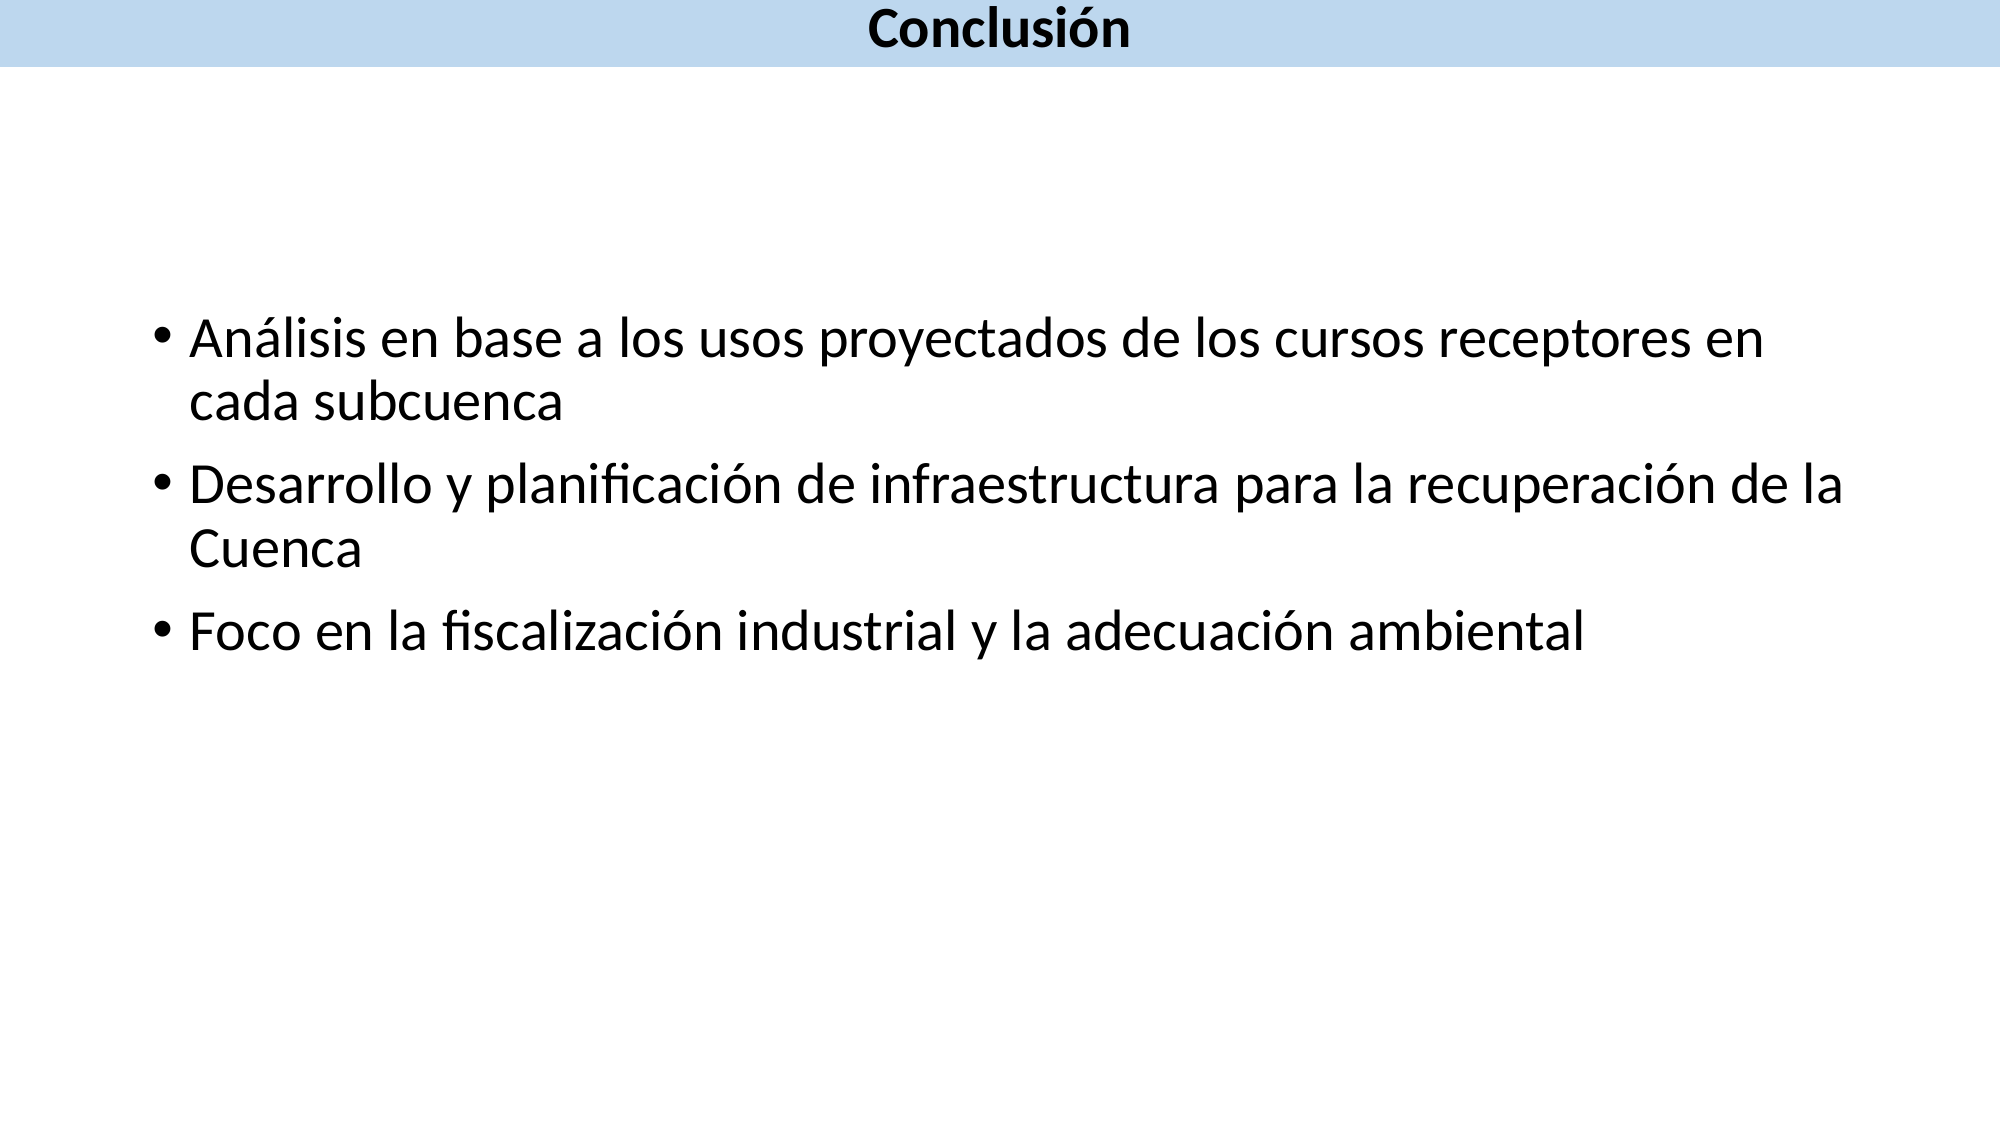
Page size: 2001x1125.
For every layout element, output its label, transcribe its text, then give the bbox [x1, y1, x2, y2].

list Análisis en base a los usos proyectados de los cursos receptores en cada subcuenca Desarrollo y planificación de infraestructura para la recuperación de la Cuenca Foco en la fiscalización industrial y la adecuación ambiental [137, 299, 1863, 1014]
text_box Conclusión [0, 0, 2000, 67]
